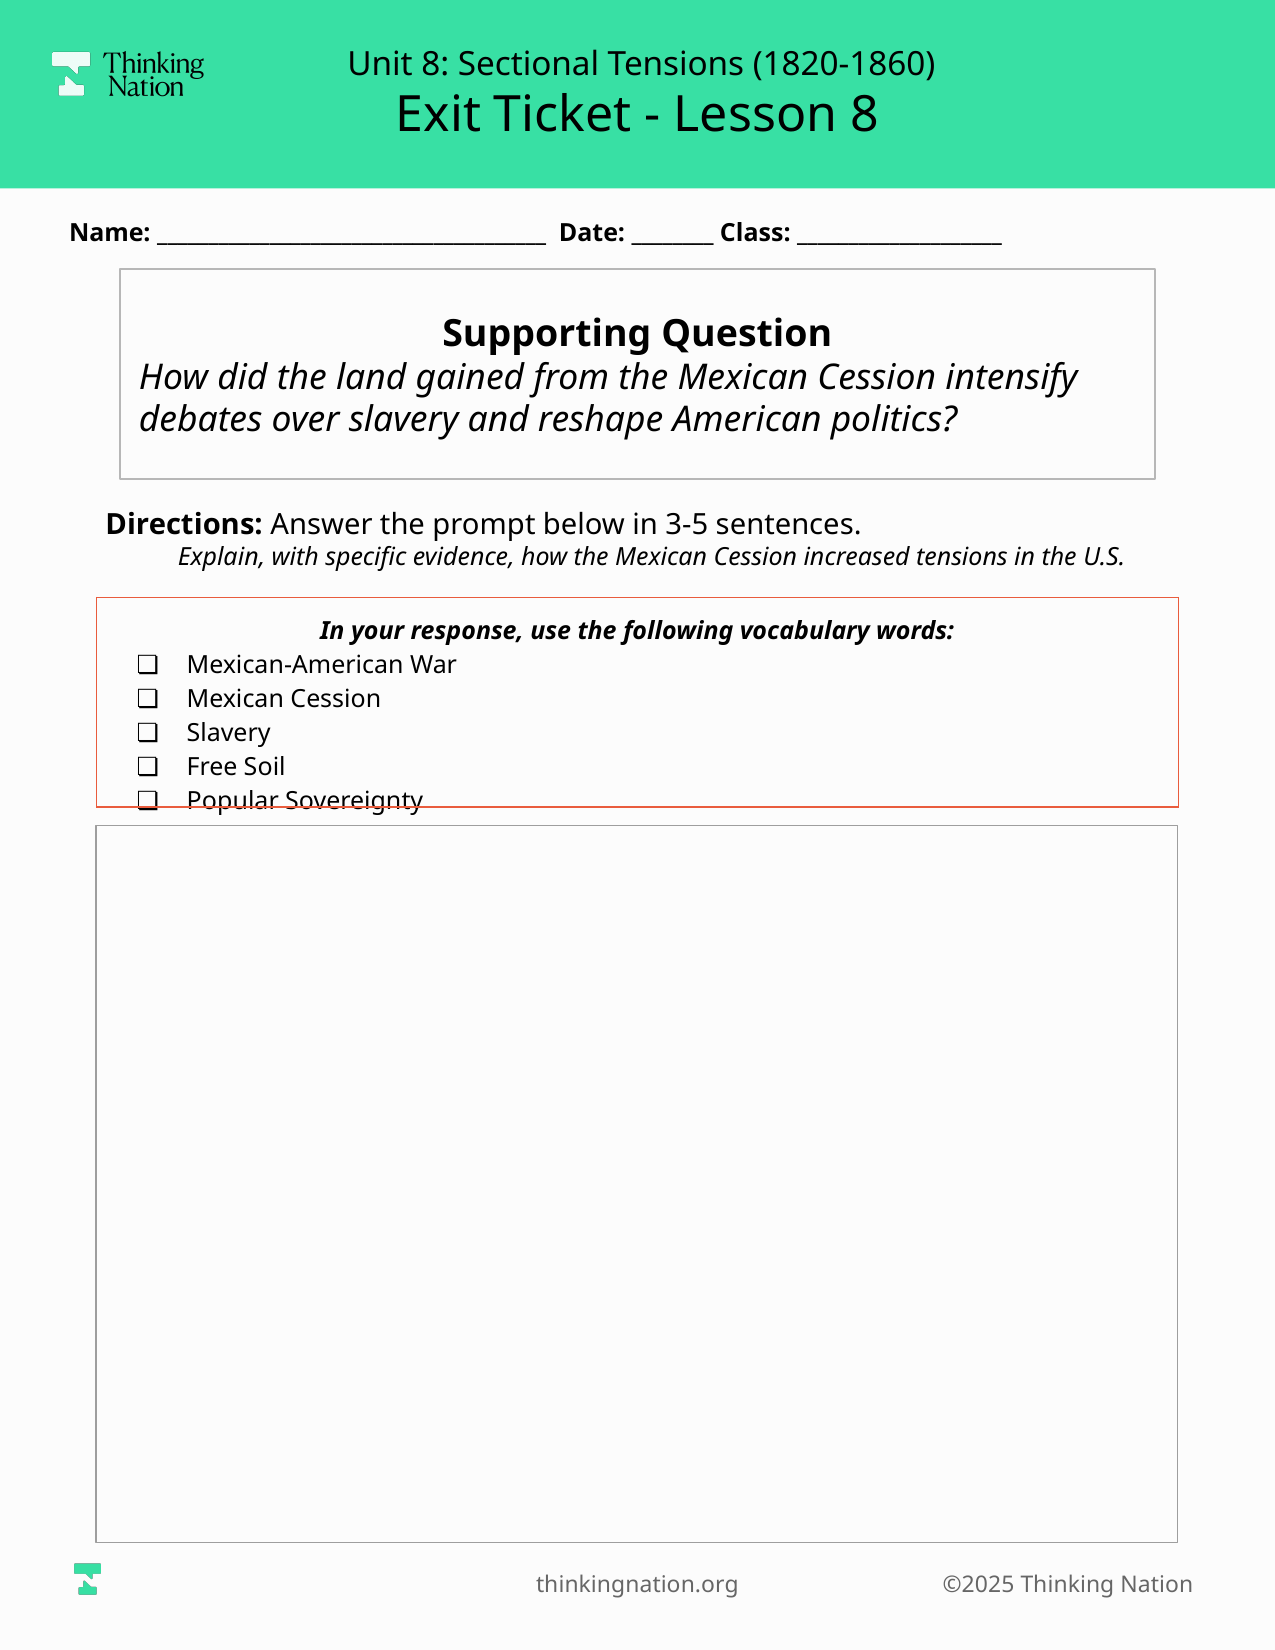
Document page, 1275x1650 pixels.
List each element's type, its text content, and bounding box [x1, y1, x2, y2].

table_header In your response, use the following vocabulary words: Mexican-American War Mexican Cession Slavery Free Soil Popular Sovereignty [97, 598, 1178, 806]
text_box thinkingnation.org [486, 1553, 789, 1605]
text_box Name: ______________________________________ Date: ________ Class: ____________________ [54, 201, 1221, 262]
text_box [95, 825, 1178, 1543]
text_box ©2025 Thinking Nation [907, 1553, 1210, 1605]
picture [35, 37, 210, 110]
text_box Directions: Answer the prompt below in 3-5 sentences. Explain, with specific evidence, how the Mexican Cession increased tensions in the U.S. [90, 490, 1215, 586]
picture [65, 1557, 109, 1601]
text_box Unit 8: Sectional Tensions (1820-1860) Exit Ticket - Lesson 8 [0, 0, 1275, 189]
text_box Supporting Question How did the land gained from the Mexican Cession intensify debates over slavery and reshape American politics? [119, 268, 1156, 479]
